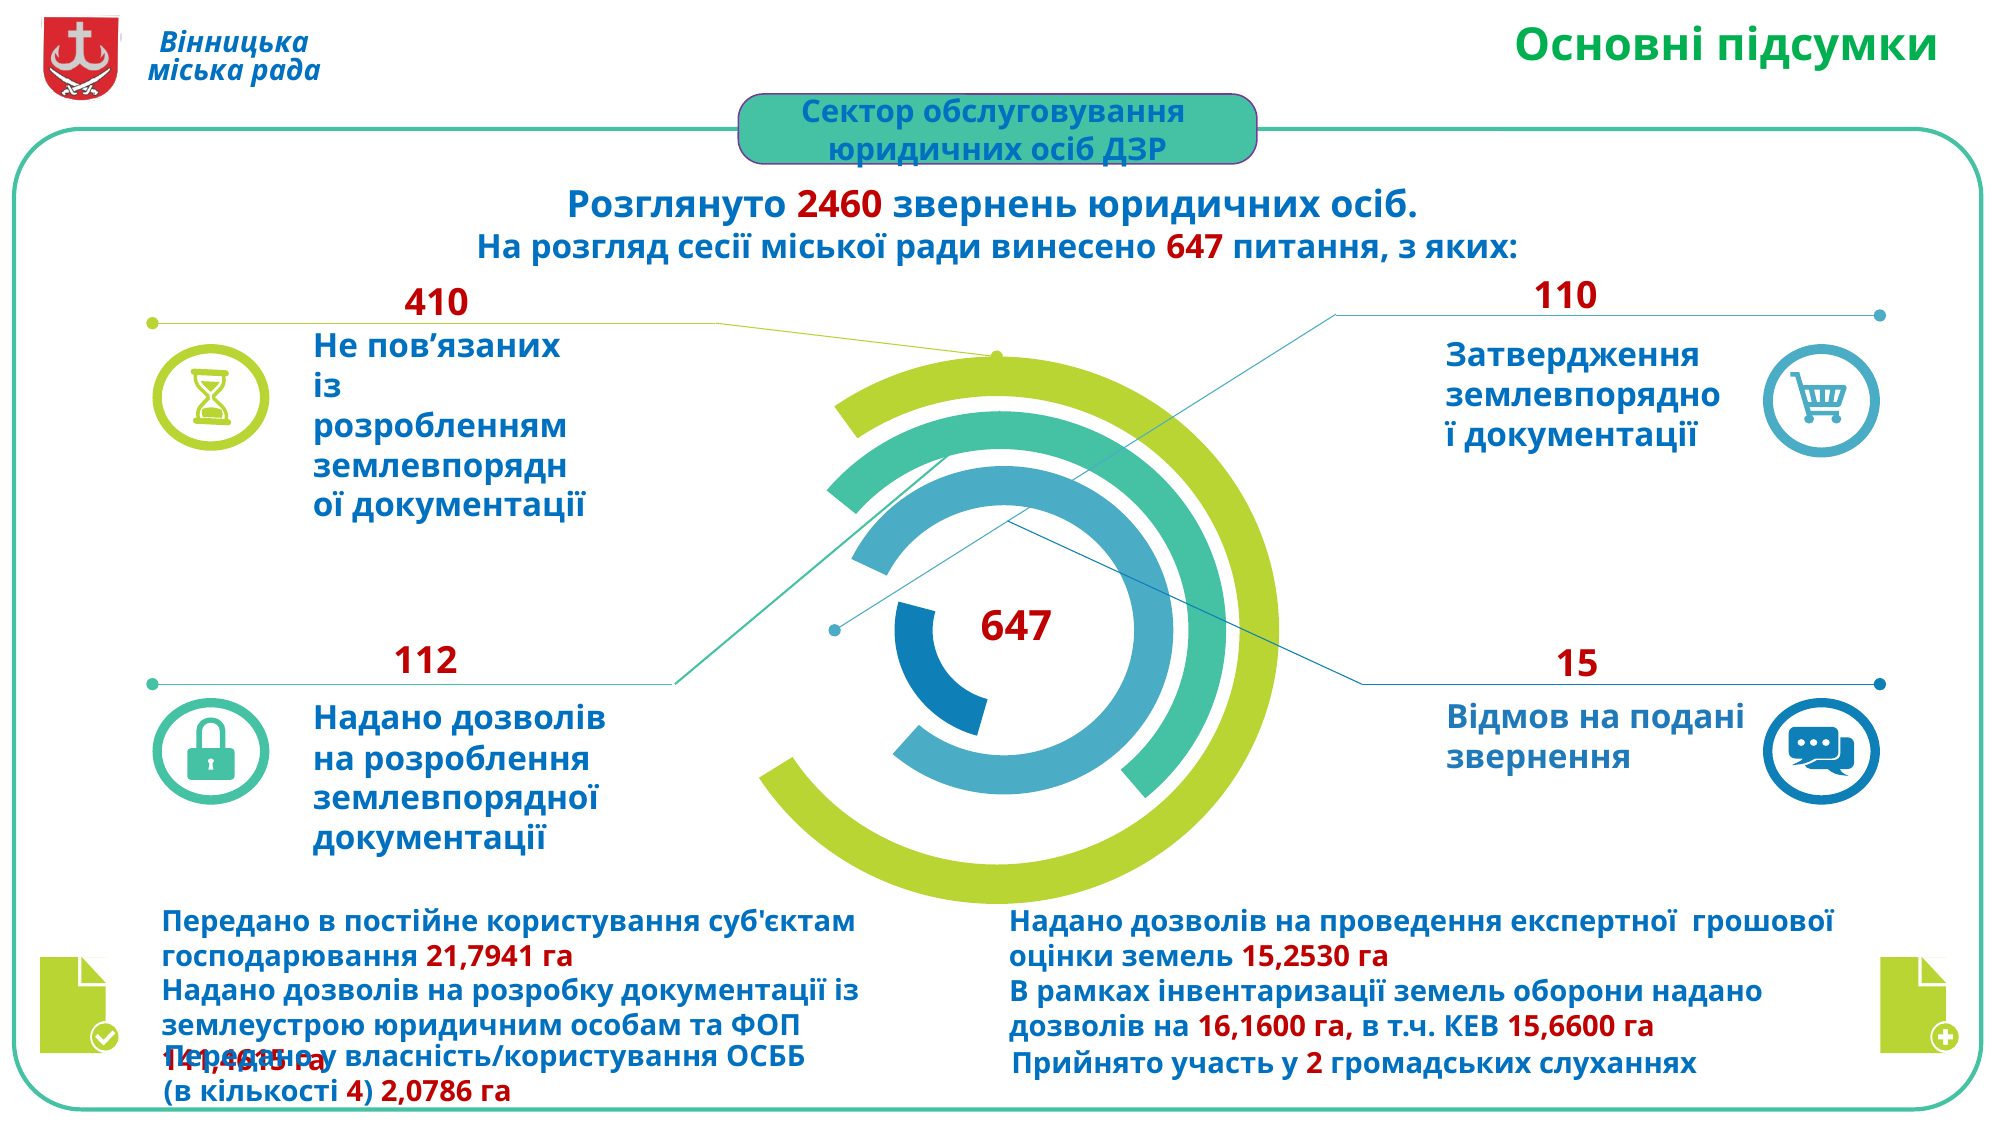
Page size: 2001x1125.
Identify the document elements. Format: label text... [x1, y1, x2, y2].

text_box Основні підсумки [1426, 9, 1942, 85]
text_box Передано у власність/користування ОСББ (в кількості 4) 2,0786 га [134, 1029, 1000, 1115]
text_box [40, 13, 345, 103]
text_box Прийнято участь у 2 громадських слуханнях [1000, 1036, 1863, 1087]
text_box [152, 314, 1880, 905]
text_box 110 [1410, 263, 1721, 314]
text_box 410 [285, 270, 589, 314]
text_box Сектор обслуговування юридичних осіб ДЗР [738, 93, 1257, 164]
text_box [13, 128, 1982, 1110]
